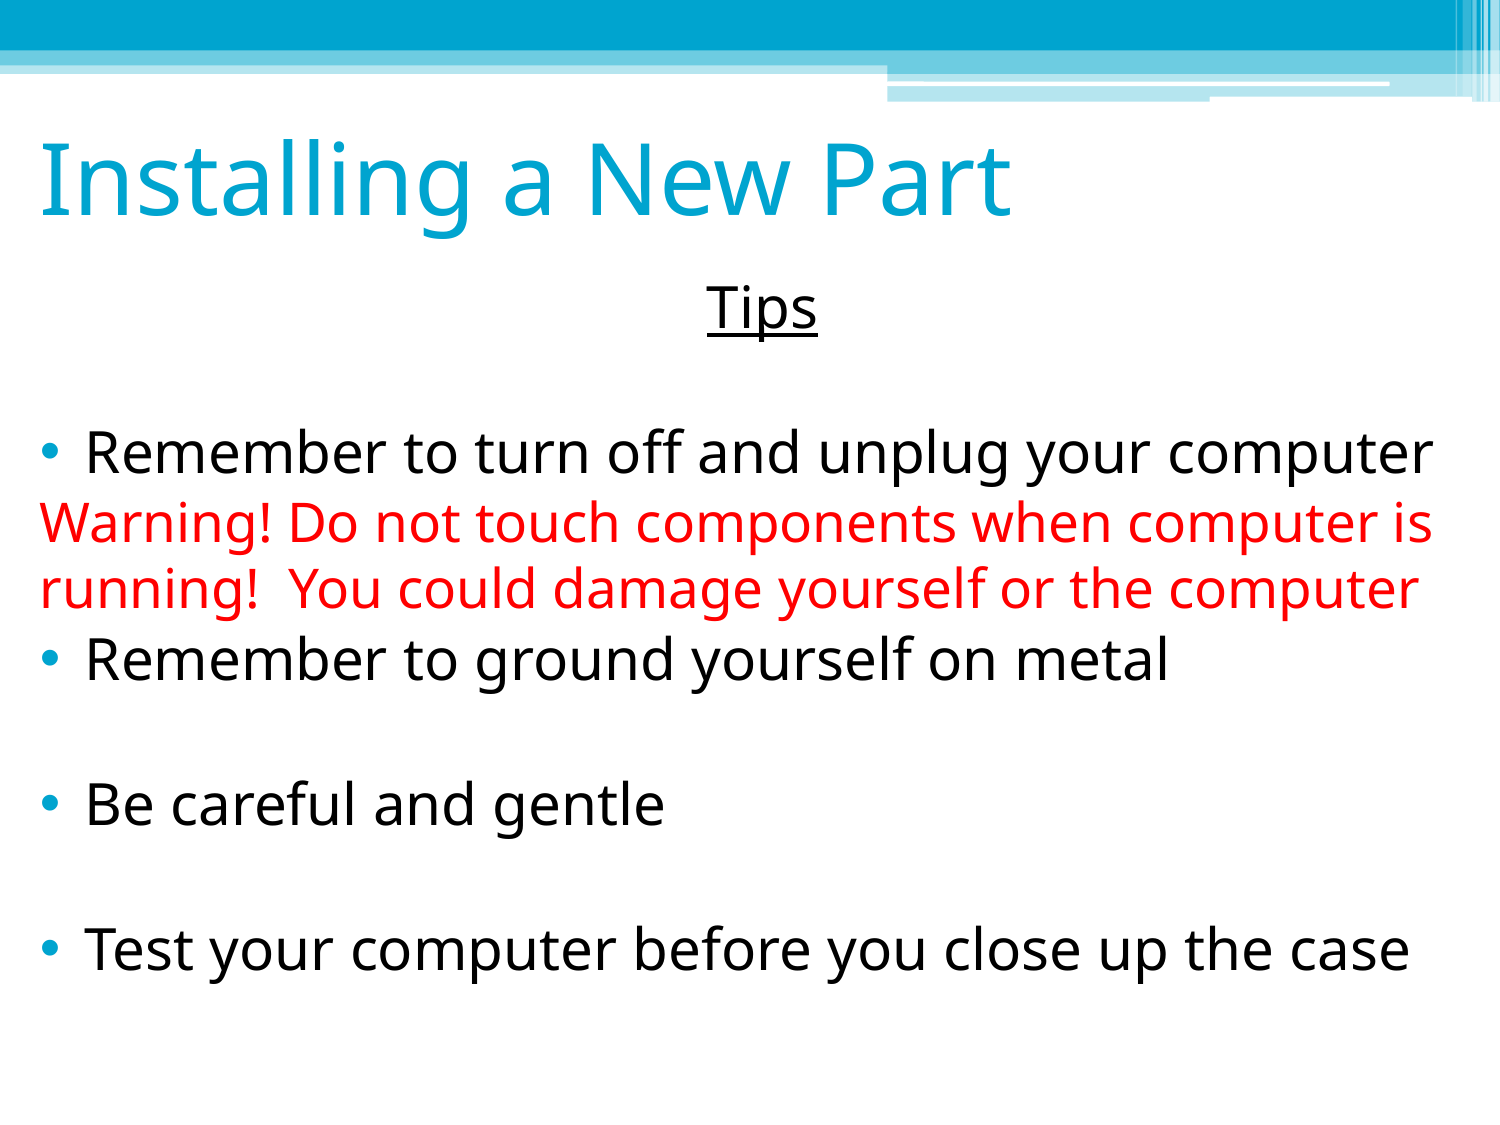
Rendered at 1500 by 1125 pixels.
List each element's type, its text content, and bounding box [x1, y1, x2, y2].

list Tips Remember to turn off and unplug your computer Warning! Do not touch components when computer is running! You could damage yourself or the computer Remember to ground yourself on metal Be careful and gentle Test your computer before you close up the case [24, 263, 1500, 1125]
title Installing a New Part [24, 87, 1500, 263]
